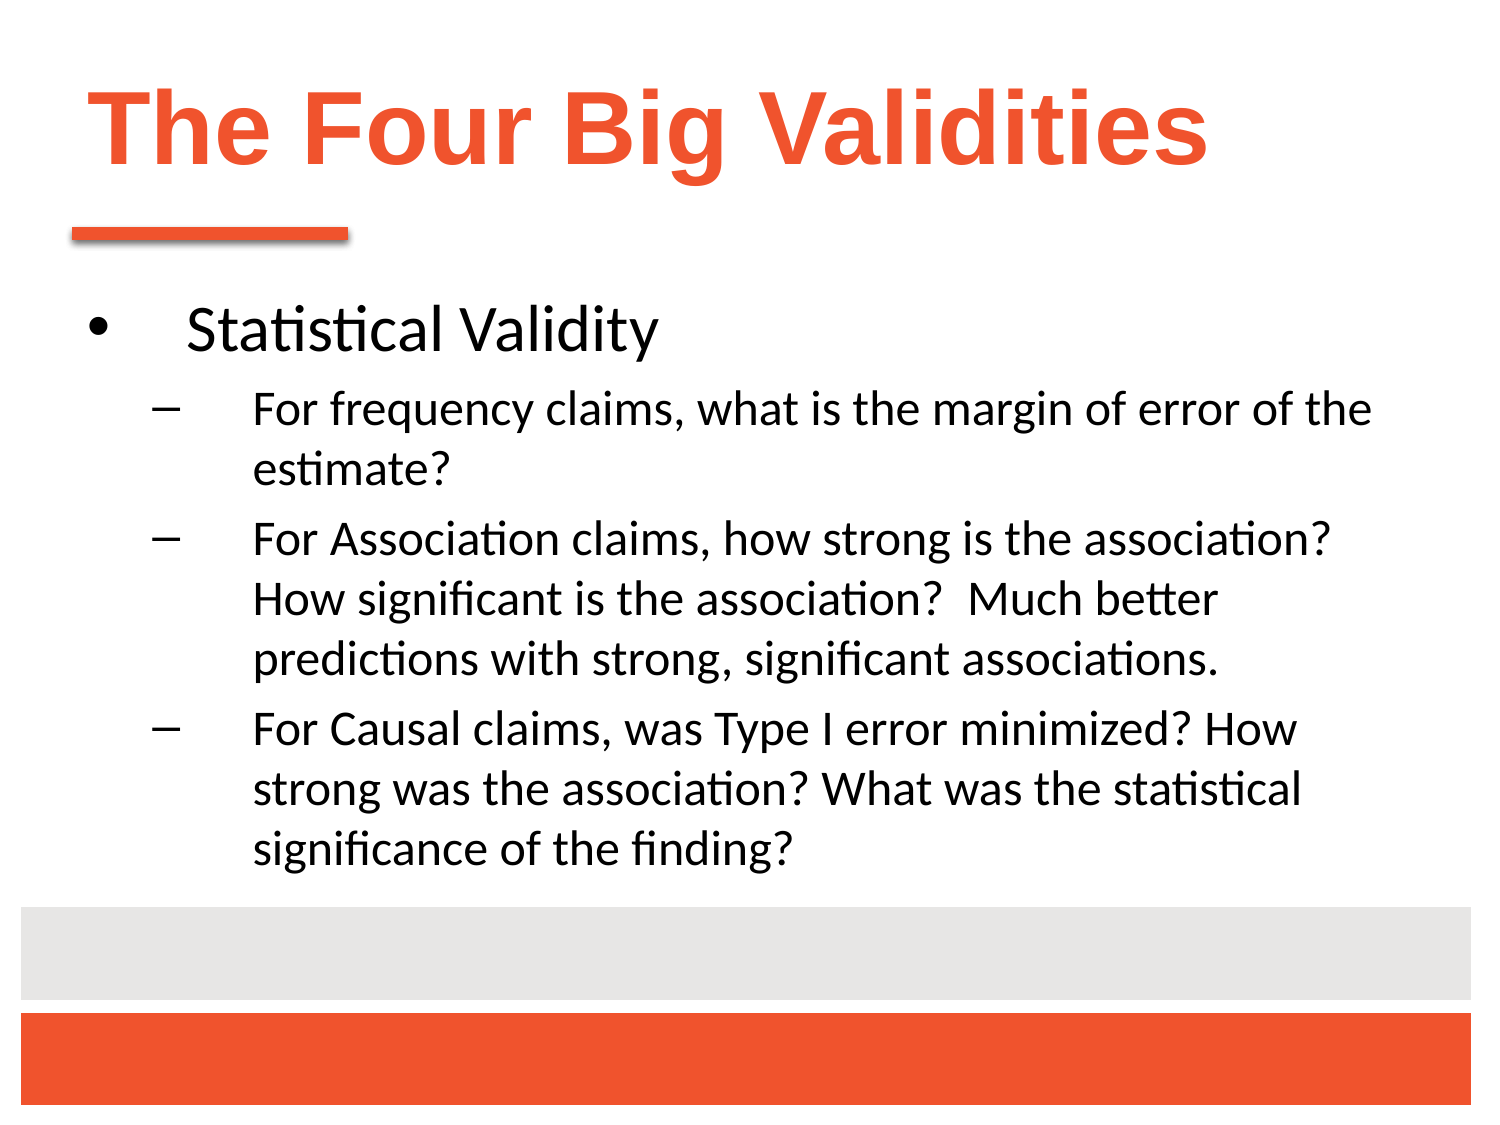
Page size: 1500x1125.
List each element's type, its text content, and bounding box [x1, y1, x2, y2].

list Statistical Validity For frequency claims, what is the margin of error of the estimate? For Association claims, how strong is the association? How significant is the association? Much better predictions with strong, significant associations. For Causal claims, was Type I error minimized? How strong was the association? What was the statistical significance of the finding? [72, 277, 1423, 876]
title The Four Big Validities [72, 29, 1423, 218]
